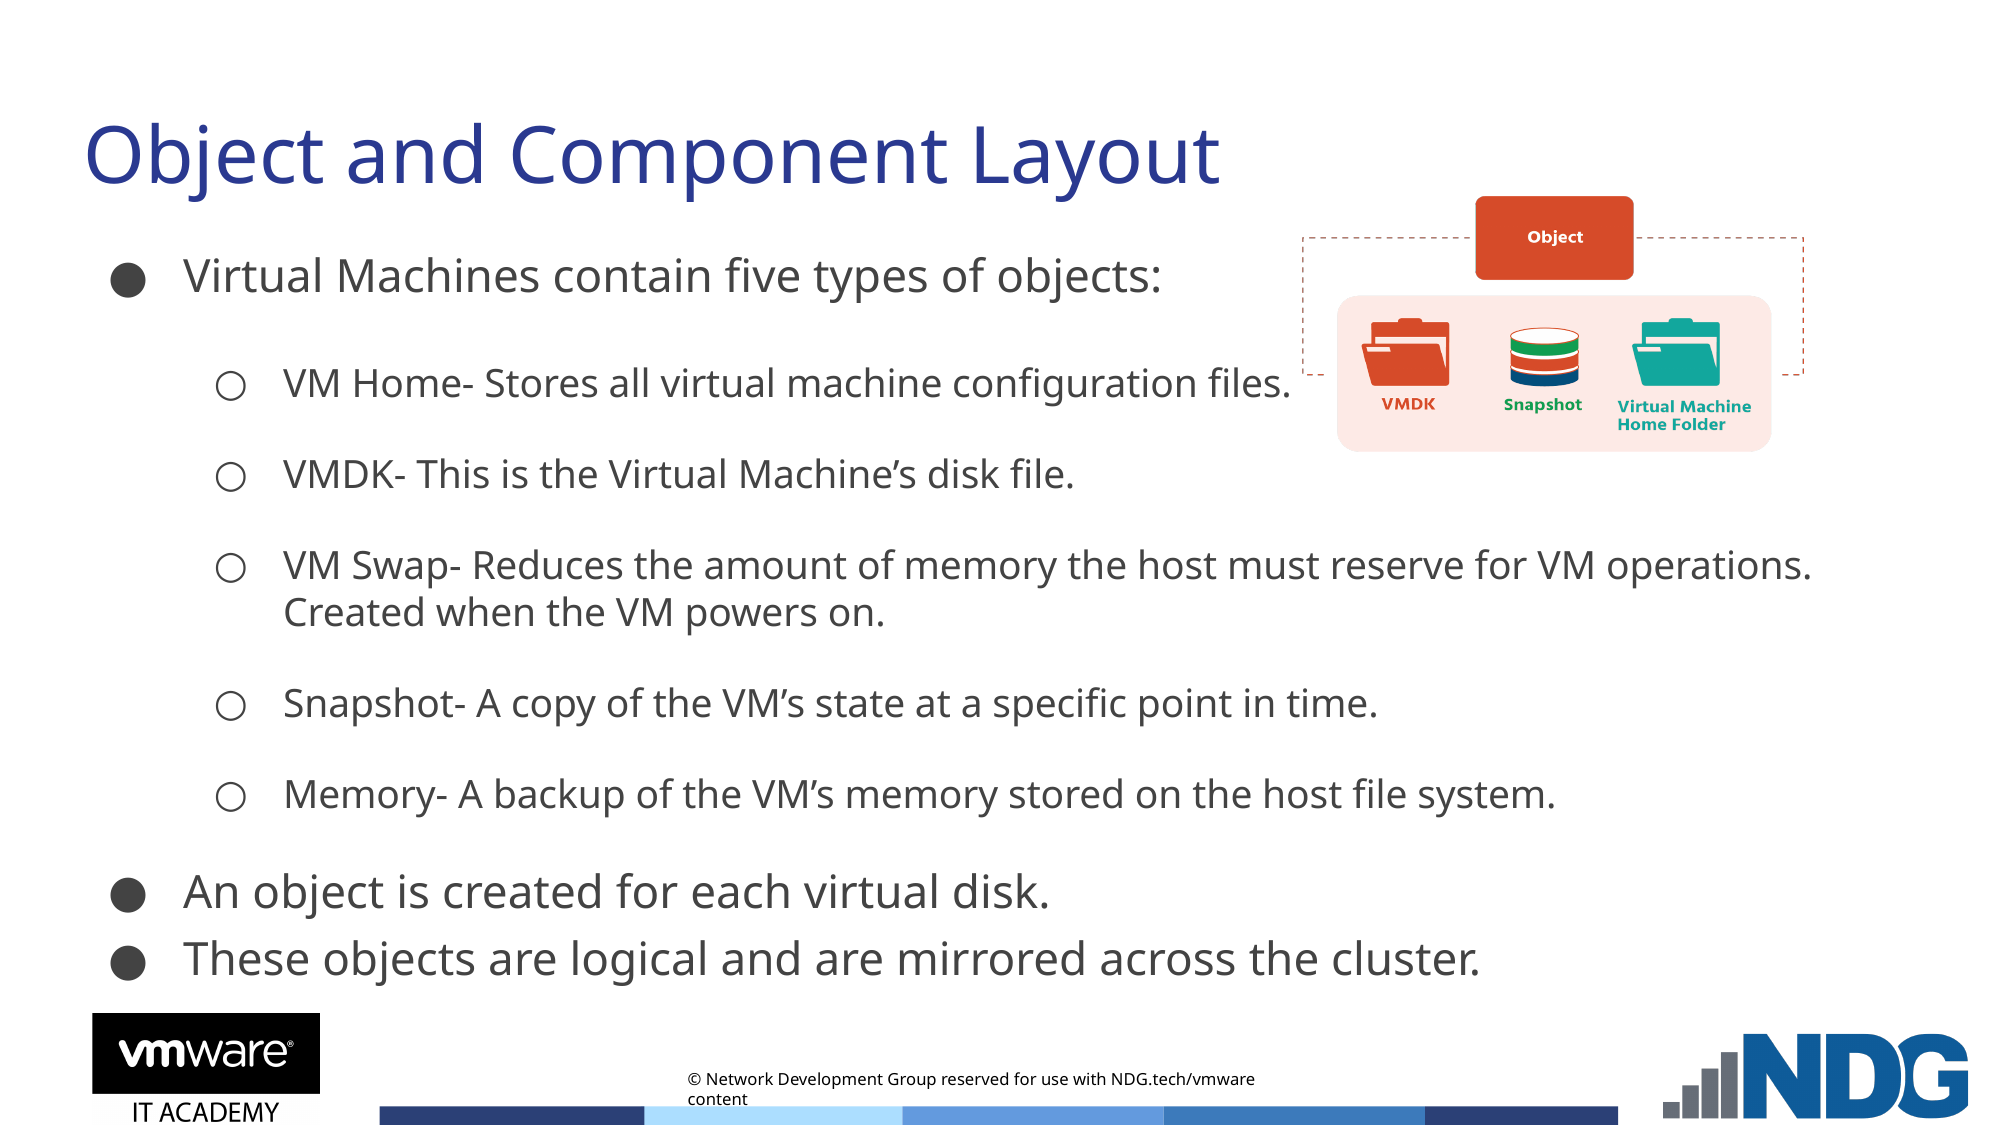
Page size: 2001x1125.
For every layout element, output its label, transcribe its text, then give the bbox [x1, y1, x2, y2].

picture [1648, 1026, 1984, 1125]
picture [1268, 155, 1847, 511]
picture [92, 1013, 320, 1125]
title Object and Component Layout [68, 89, 1932, 223]
list Virtual Machines contain five types of objects: VM Home- Stores all virtual machine configuration files. VMDK- This is the Virtual Machine’s disk file. VM Swap- Reduces the amount of memory the host must reserve for VM operations. Created when the VM powers on. Snapshot- A copy of the VM’s state at a specific point in time. Memory- A backup of the VM’s memory stored on the host file system. An object is created for each virtual disk. These objects are logical and are mirrored across the cluster. [68, 223, 1932, 954]
